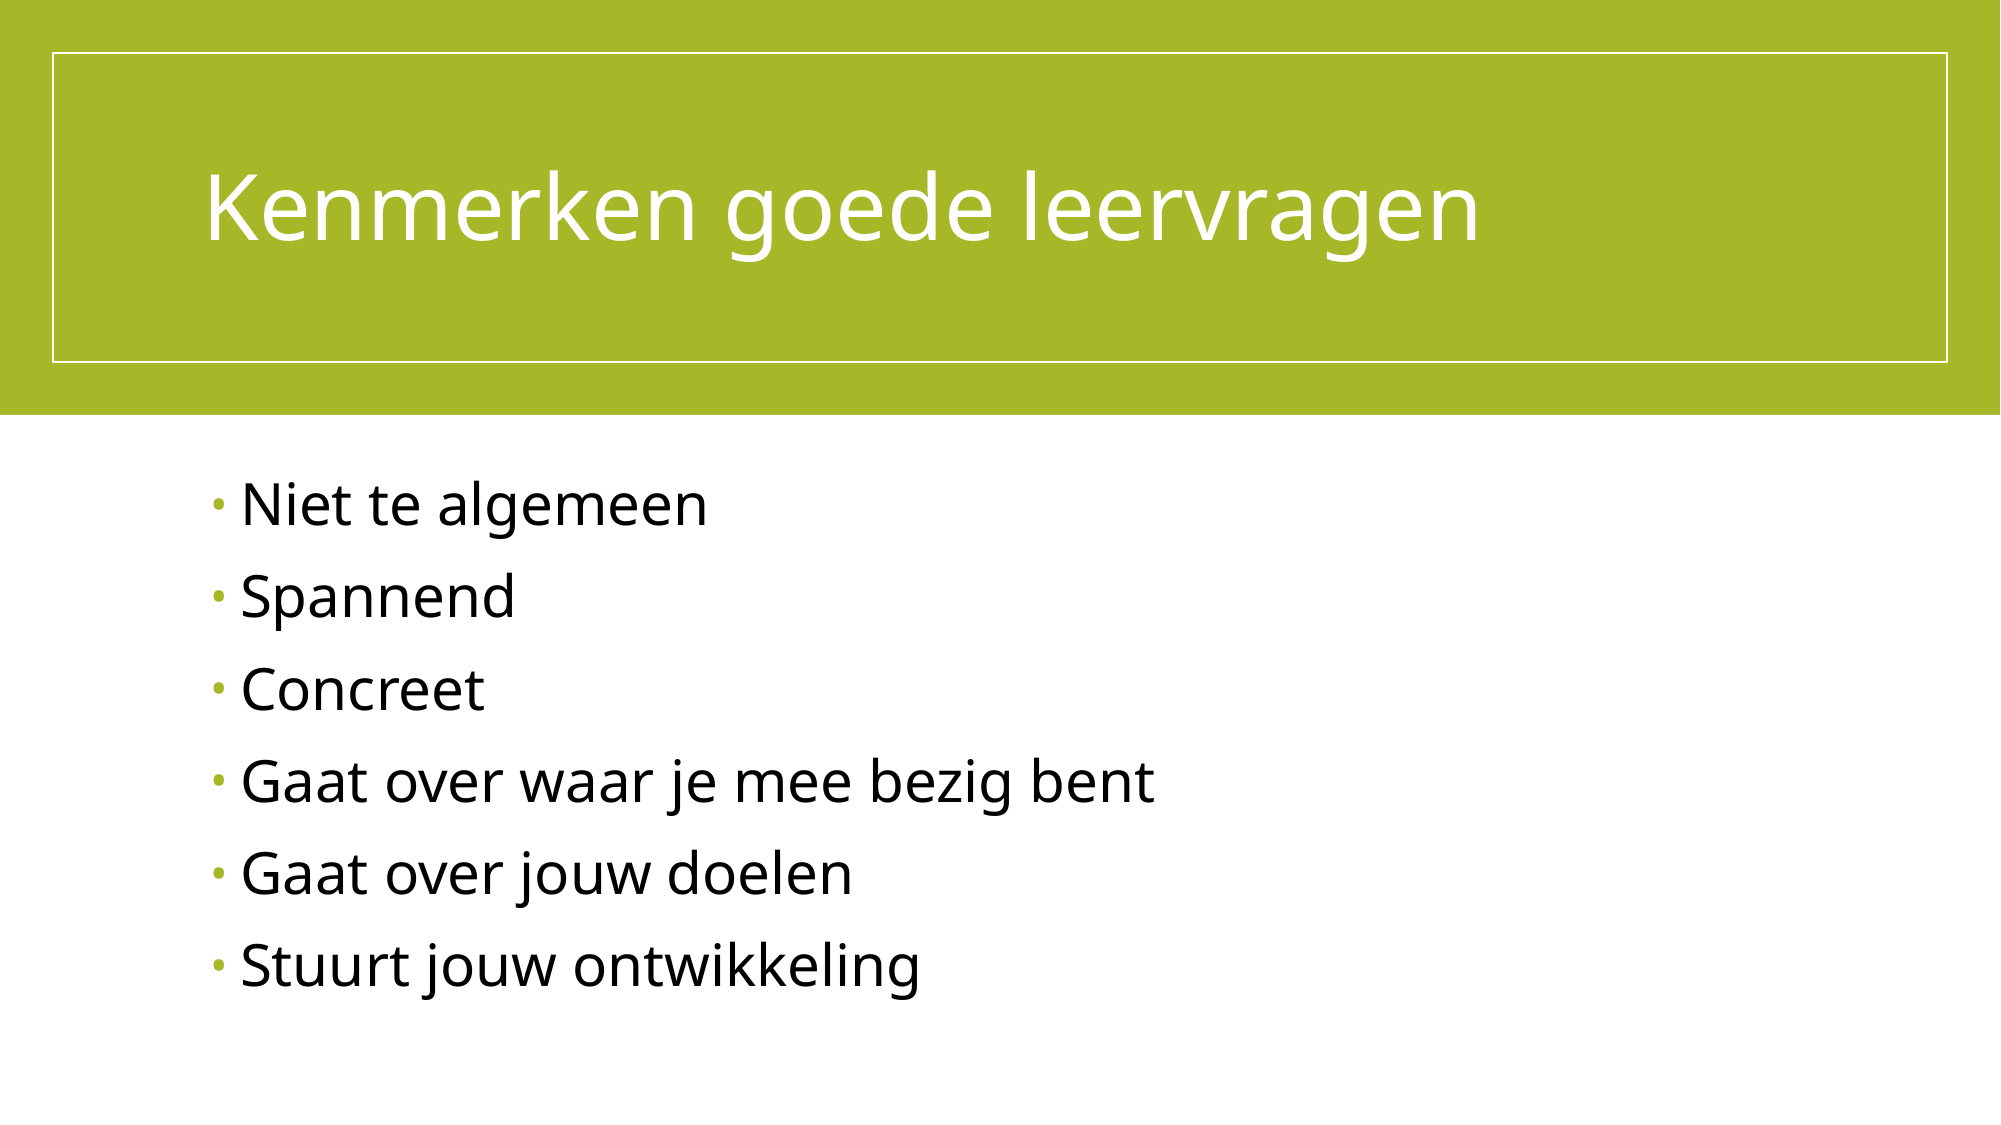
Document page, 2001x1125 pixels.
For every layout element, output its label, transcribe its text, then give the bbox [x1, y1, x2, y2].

title Kenmerken goede leervragen [187, 99, 1808, 323]
list Niet te algemeen Spannend Concreet Gaat over waar je mee bezig bent Gaat over jouw doelen Stuurt jouw ontwikkeling [187, 467, 1808, 1000]
text_box [0, 0, 2000, 413]
text_box [0, 413, 2000, 1125]
text_box [51, 51, 1949, 364]
